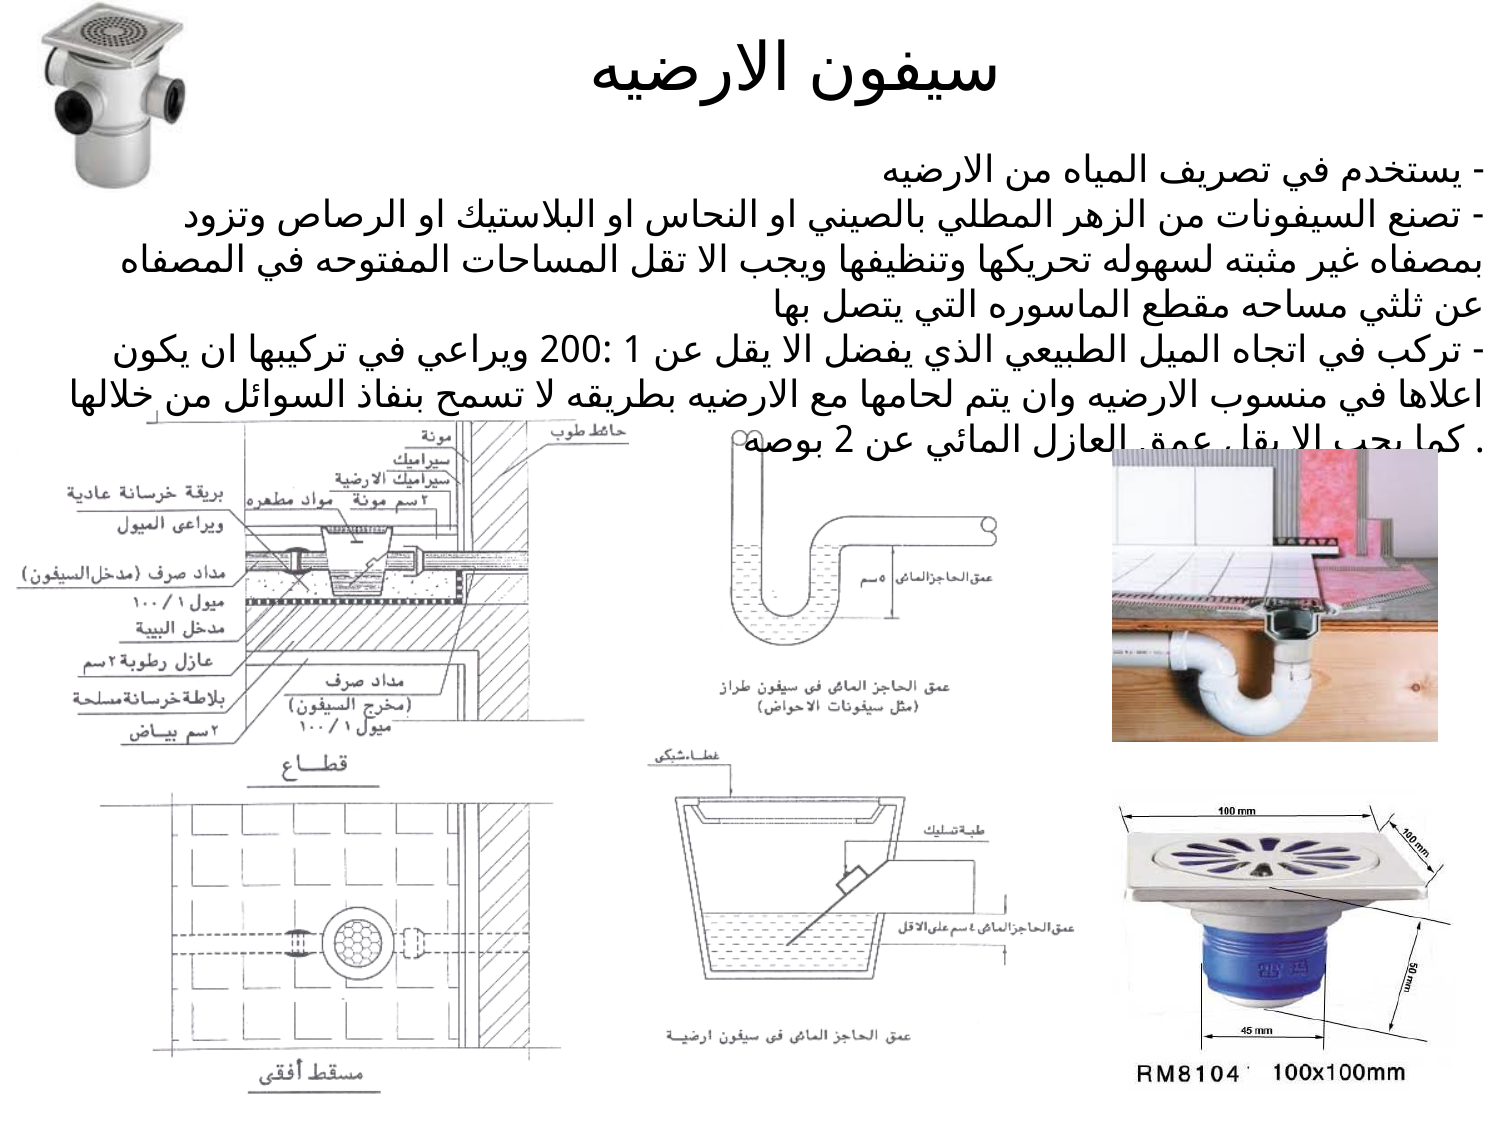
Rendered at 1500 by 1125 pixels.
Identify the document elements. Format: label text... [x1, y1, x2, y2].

picture [37, 0, 188, 194]
picture [1112, 449, 1438, 743]
text_box سيفون الارضيه [574, 16, 1413, 112]
text_box - يستخدم في تصريف المياه من الارضيه - تصنع السيفونات من الزهر المطلي بالصيني او النحاس او البلاستيك او الرصاص وتزود بمصفاه غير مثبته لسهوله تحريكها وتنظيفها ويجب الا تقل المساحات المفتوحه في المصفاه عن ثلثي مساحه مقطع الماسوره التي يتصل بها - تركب في اتجاه الميل الطبيعي الذي يفضل الا يقل عن 1 :200 ويراعي في تركيبها ان يكون اعلاها في منسوب الارضيه وان يتم لحامها مع الارضيه بطريقه لا تسمح بنفاذ السوائل من خلالها . كما يجب الا يقل عمق العازل المائي عن 2 بوصه [50, 137, 1500, 467]
picture [0, 403, 1088, 1101]
picture [1112, 787, 1456, 1095]
